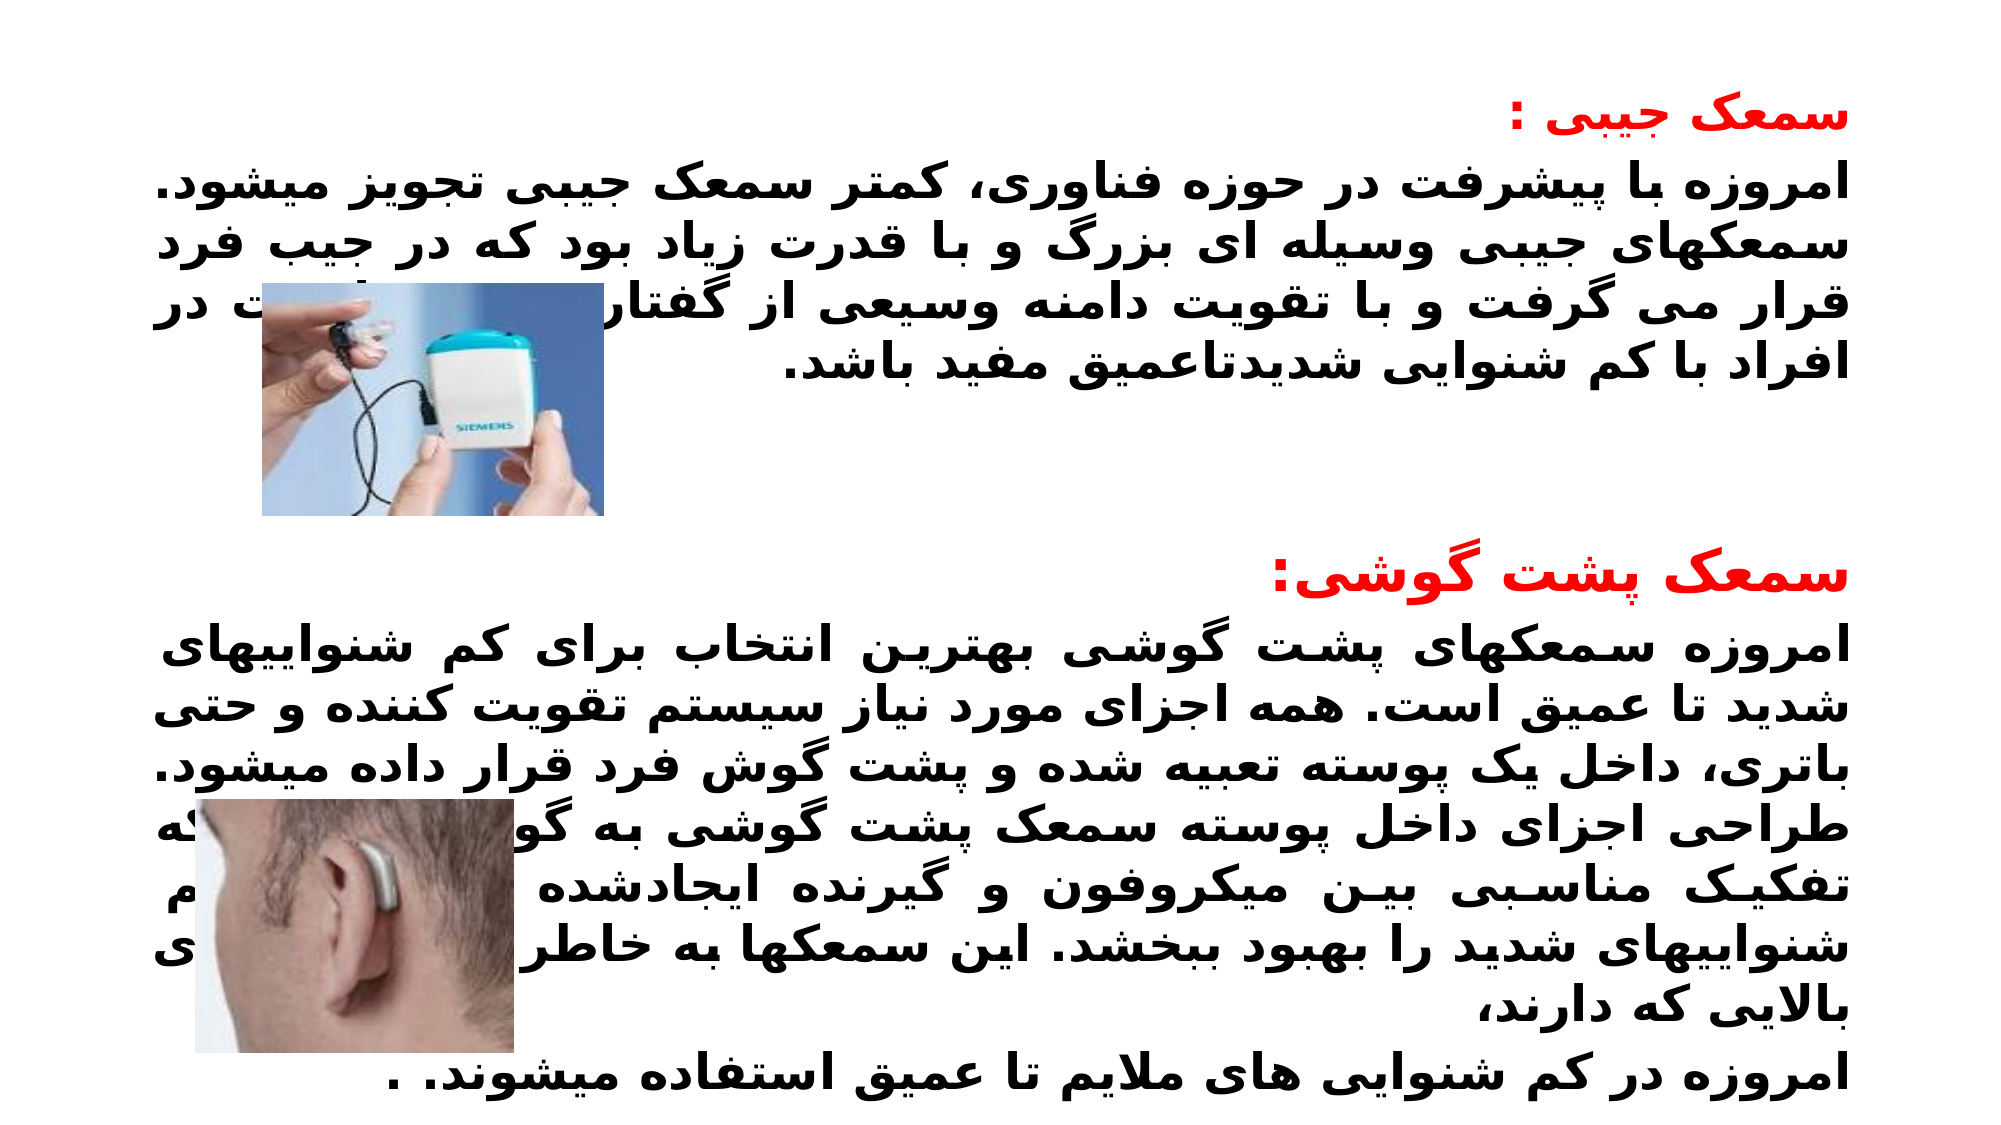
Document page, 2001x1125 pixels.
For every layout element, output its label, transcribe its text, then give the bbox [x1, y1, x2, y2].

picture [195, 799, 514, 1053]
picture [262, 283, 604, 516]
list سمعک جیبی : امروزه با پیشرفت در حوزه فناوری، کمتر سمعک جیبی تجویز میشود. سمعکهای جیبی وسیله ای بزرگ و با قدرت زیاد بود که در جیب فرد قرار می گرفت و با تقویت دامنه وسیعی از گفتار، میتوانست در افراد با کم شنوایی شدیدتاعمیق مفید باشد. سمعک پشت گوشی: امروزه سمعکهای پشت گوشی بهترین انتخاب برای کم شنواییهای شدید تا عمیق است. همه اجزای مورد نیاز سیستم تقویت کننده و حتی باتری، داخل یک پوسته تعبیه شده و پشت گوش فرد قرار داده میشود. طراحی اجزای داخل پوسته سمعک پشت گوشی به گونه ای است که تفکیک مناسبی بین میکروفون و گیرنده ایجادشده و میتواند کم شنواییهای شدید را بهبود ببخشد. این سمعکها به خاطر انعطاف پذیری بالایی که دارند، امروزه در کم شنوایی های ملایم تا عمیق استفاده میشوند. . [137, 72, 1886, 1084]
